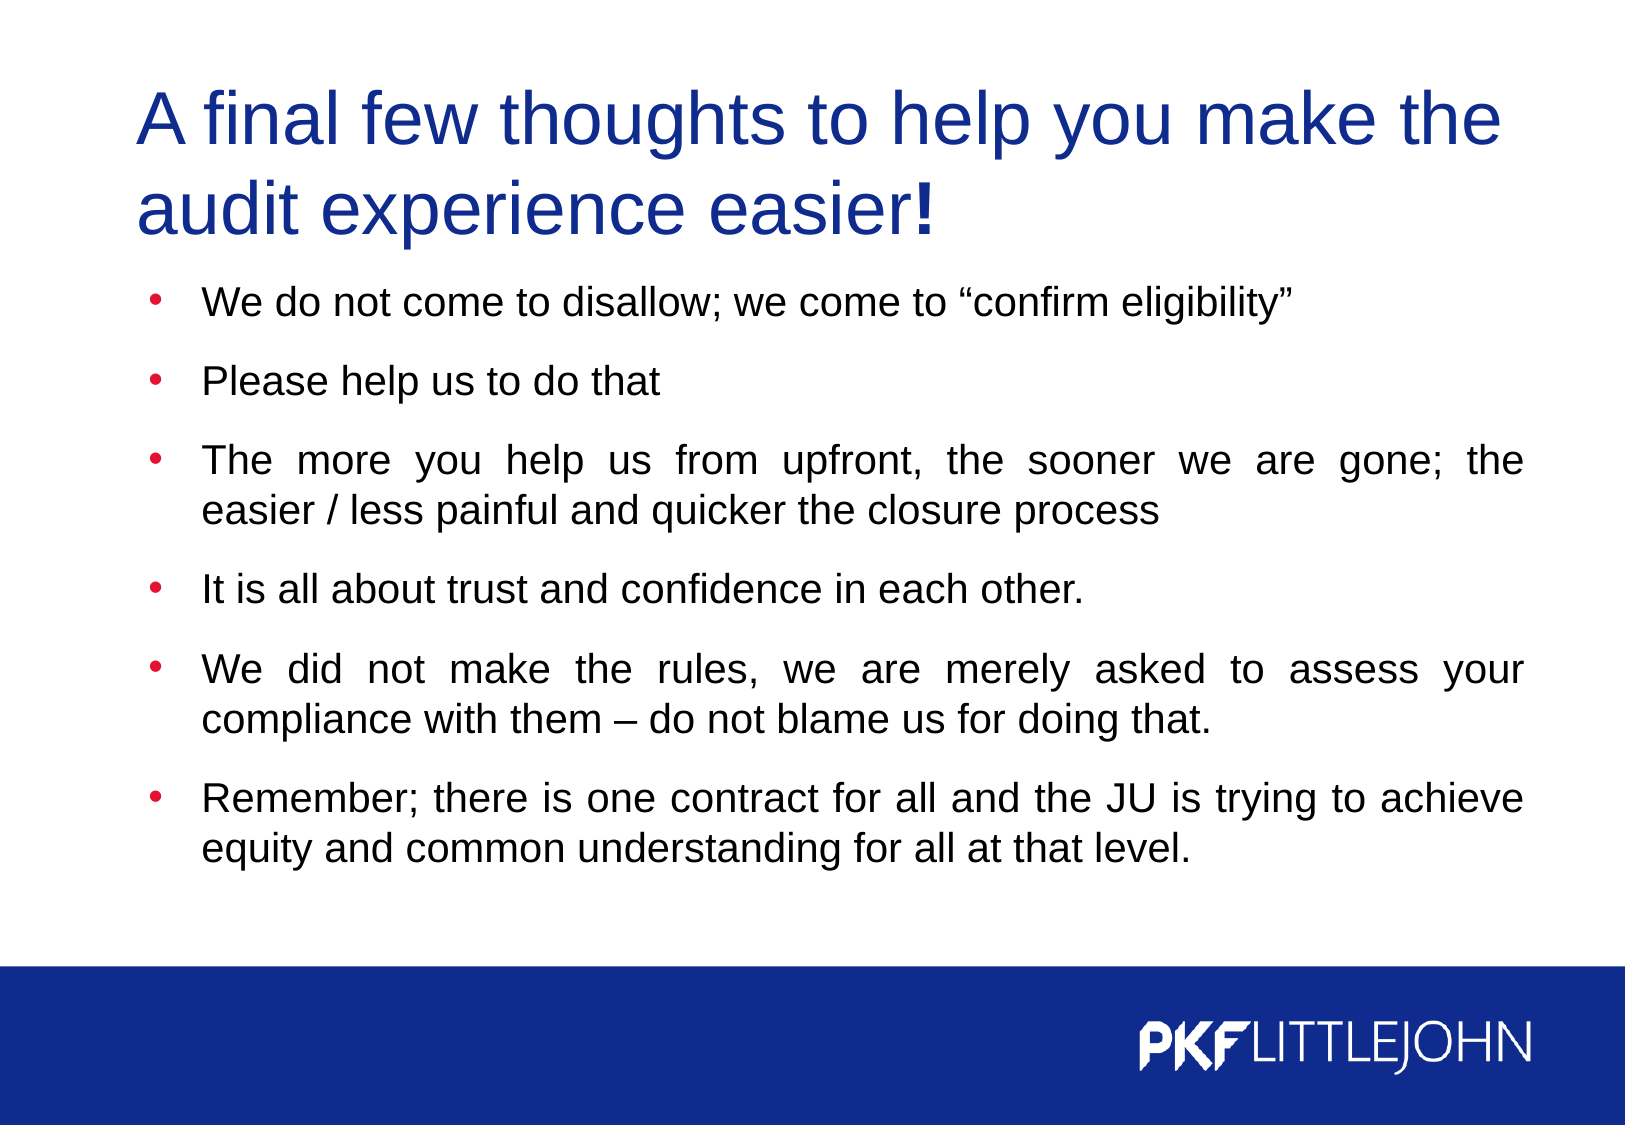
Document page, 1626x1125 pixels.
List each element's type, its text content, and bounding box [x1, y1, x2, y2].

title A final few thoughts to help you make the audit experience easier! [121, 62, 1551, 201]
picture [1107, 988, 1563, 1103]
list We do not come to disallow; we come to “confirm eligibility” Please help us to do that The more you help us from upfront, the sooner we are gone; the easier / less painful and quicker the closure process It is all about trust and confidence in each other. We did not make the rules, we are merely asked to assess your compliance with them – do not blame us for doing that. Remember; there is one contract for all and the JU is trying to achieve equity and common understanding for all at that level. [115, 266, 1541, 943]
